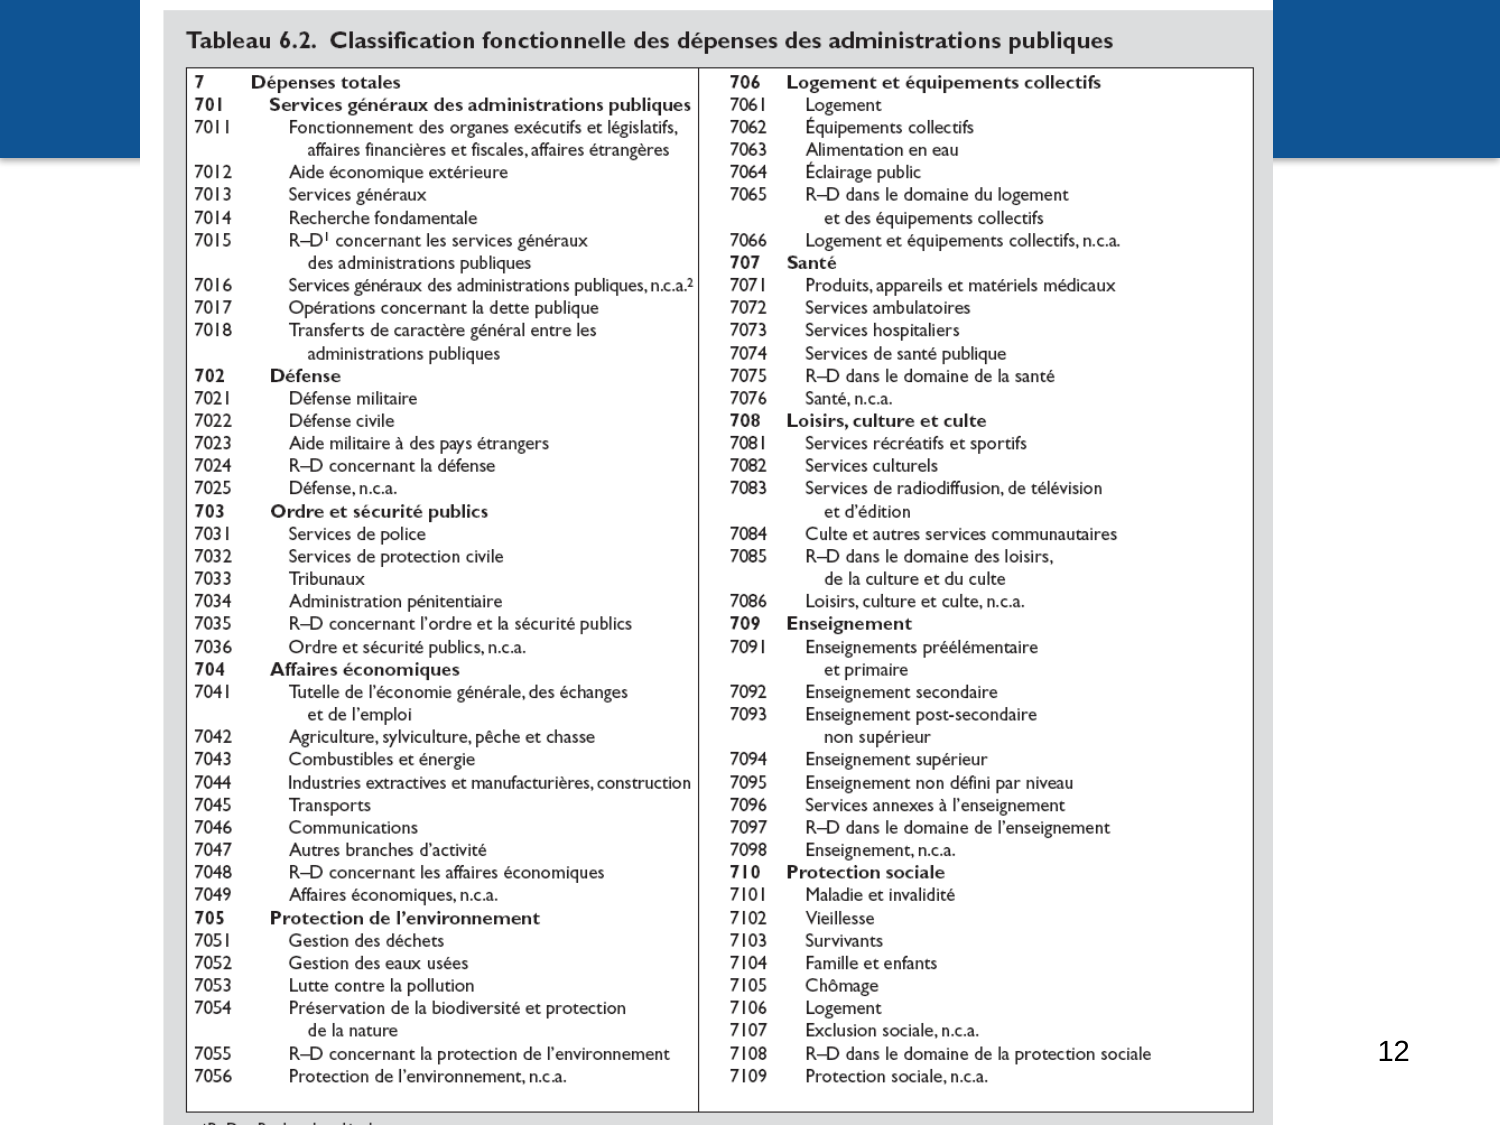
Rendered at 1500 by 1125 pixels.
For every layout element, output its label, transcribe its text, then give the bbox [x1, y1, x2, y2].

picture [140, 0, 1273, 1125]
slide_number 12 [1276, 1024, 1426, 1103]
